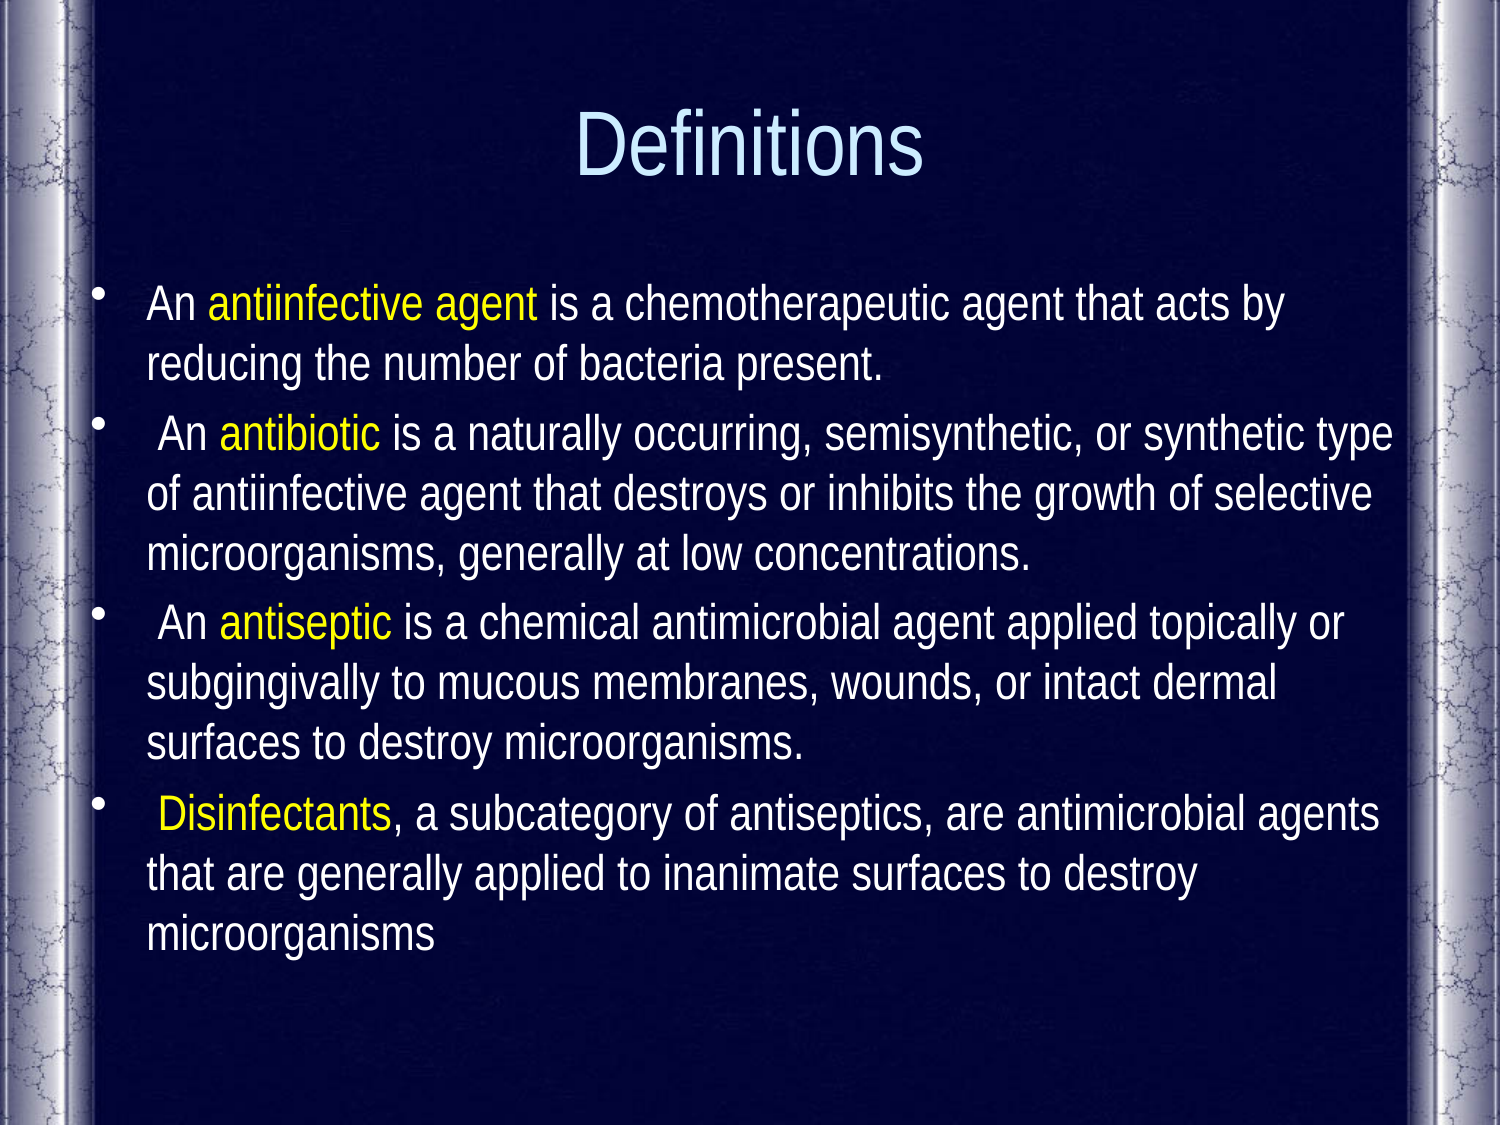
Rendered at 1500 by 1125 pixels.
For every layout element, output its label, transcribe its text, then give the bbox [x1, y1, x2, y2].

picture [0, 0, 1500, 1125]
list An antiinfective agent is a chemotherapeutic agent that acts by reducing the number of bacteria present. An antibiotic is a naturally occurring, semisynthetic, or synthetic type of antiinfective agent that destroys or inhibits the growth of selective microorganisms, generally at low concentrations. An antiseptic is a chemical antimicrobial agent applied topically or subgingivally to mucous membranes, wounds, or intact dermal surfaces to destroy microorganisms. Disinfectants, a subcategory of antiseptics, are antimicrobial agents that are generally applied to inanimate surfaces to destroy microorganisms [74, 262, 1426, 1006]
title Definitions [74, 44, 1426, 233]
